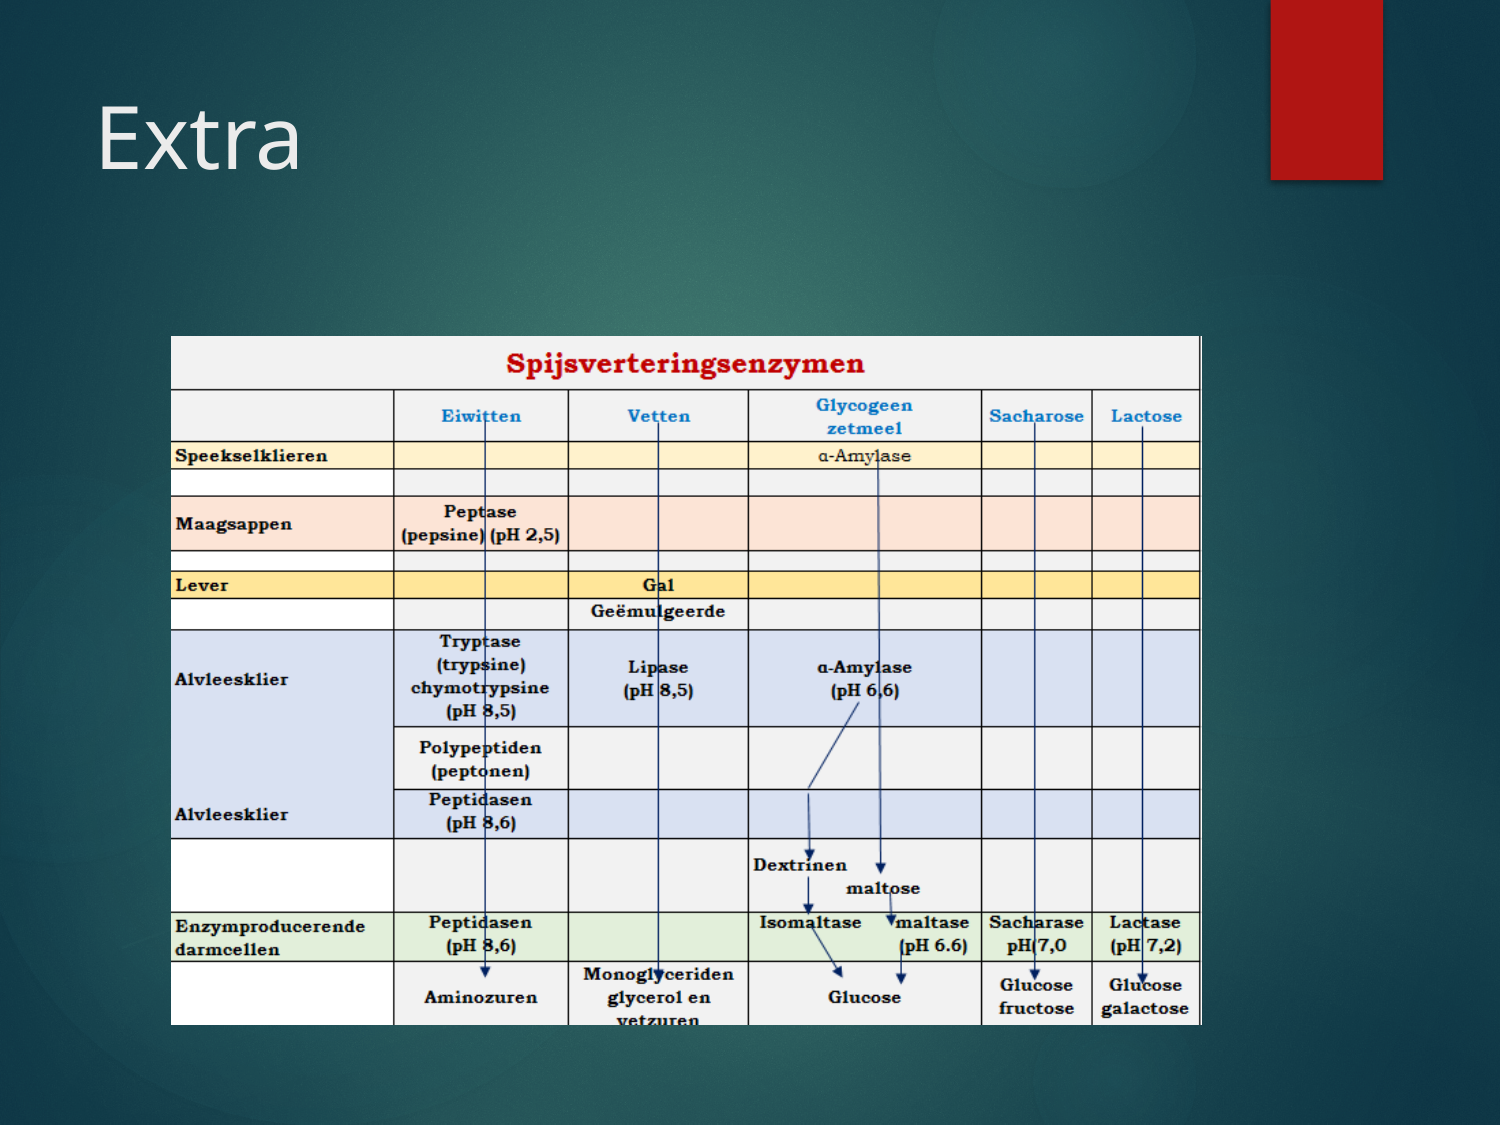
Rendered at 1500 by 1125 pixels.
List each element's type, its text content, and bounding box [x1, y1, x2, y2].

title Extra [79, 74, 1237, 304]
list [170, 336, 1202, 1026]
